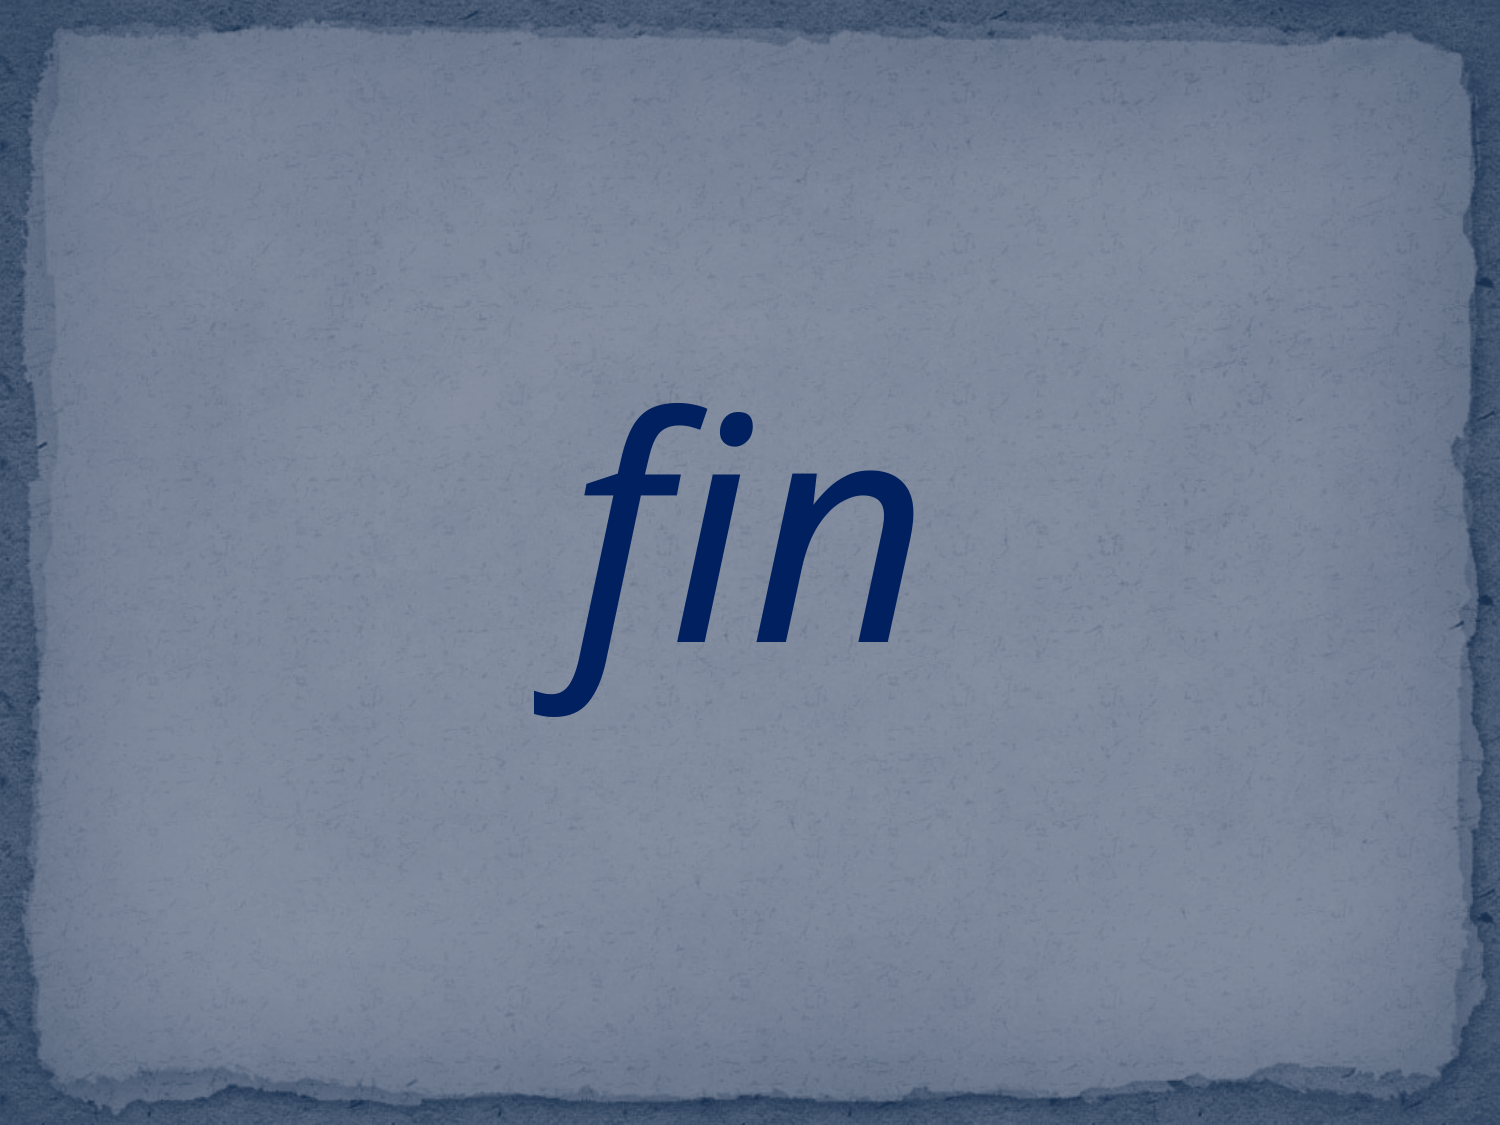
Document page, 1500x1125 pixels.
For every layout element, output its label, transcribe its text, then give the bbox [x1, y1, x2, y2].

list fin [75, 249, 1425, 1000]
